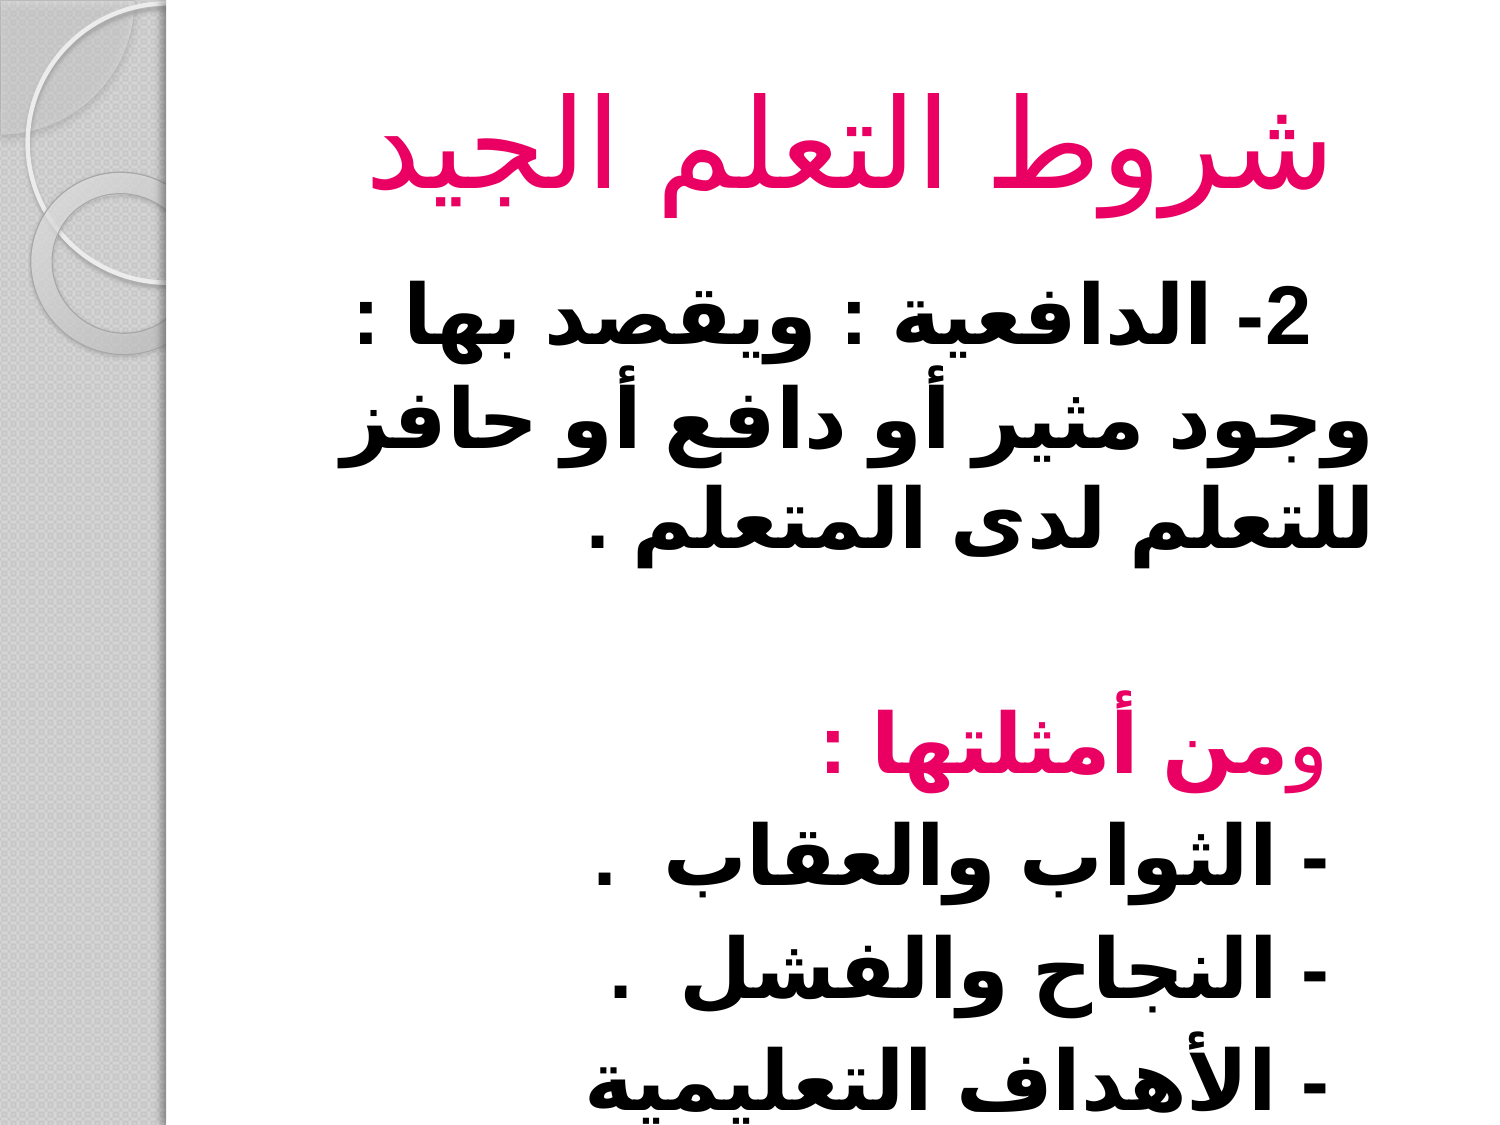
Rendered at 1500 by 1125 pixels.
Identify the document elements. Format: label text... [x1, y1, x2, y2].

list 2- الدافعية : ويقصد بها : وجود مثير أو دافع أو حافز للتعلم لدى المتعلم . ومن أمثلتها : - الثواب والعقاب . - النجاح والفشل . - الأهداف التعليمية [150, 237, 1451, 1088]
title شروط التعلم الجيد [235, 45, 1466, 233]
